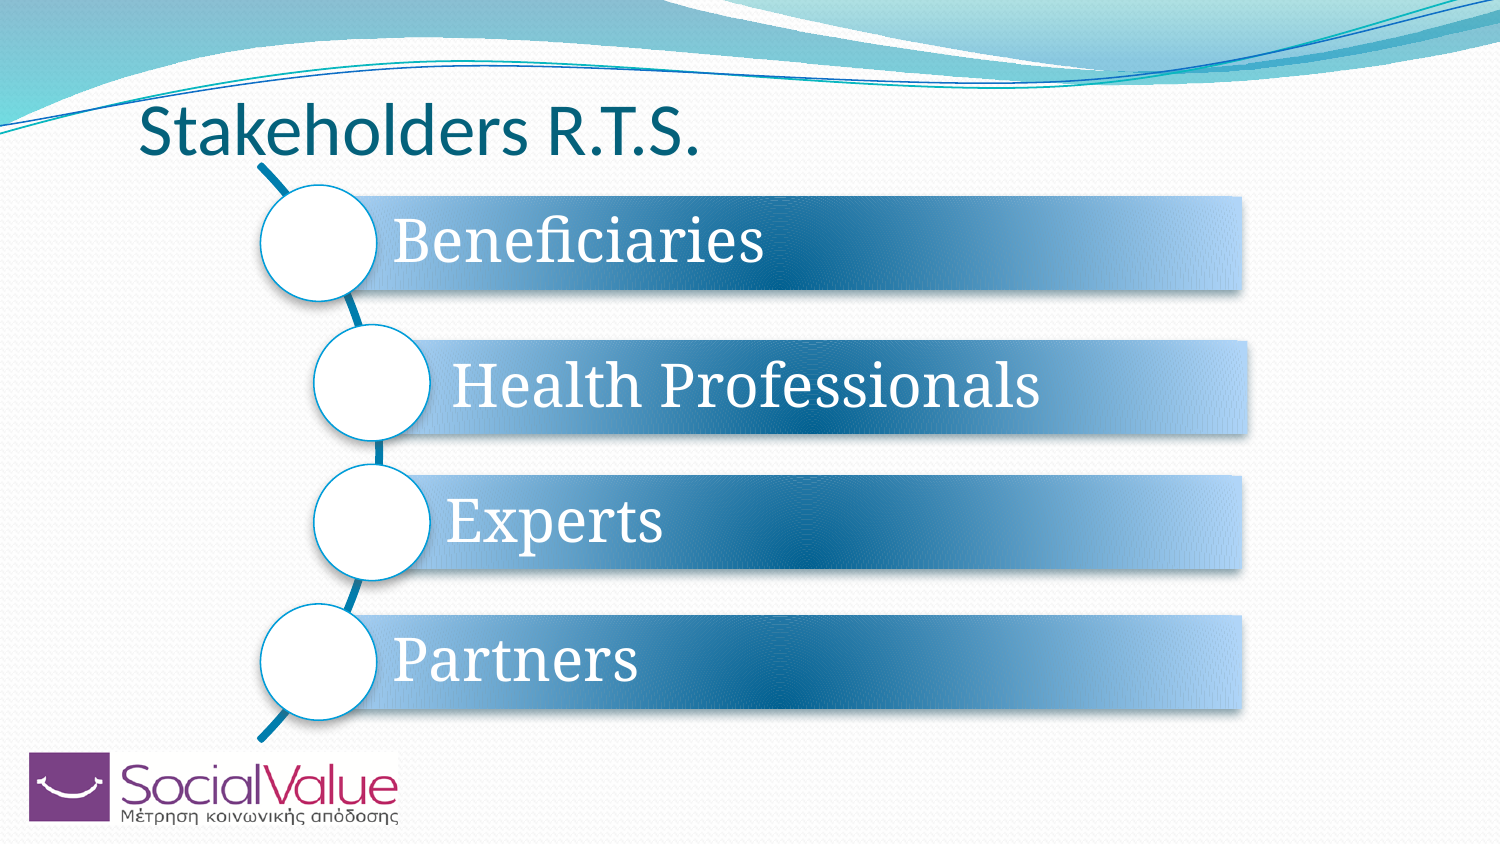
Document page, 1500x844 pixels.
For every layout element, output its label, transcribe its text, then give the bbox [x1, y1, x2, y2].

picture [29, 752, 398, 825]
title Stakeholders R.T.S. [123, 65, 1355, 206]
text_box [249, 149, 1251, 756]
